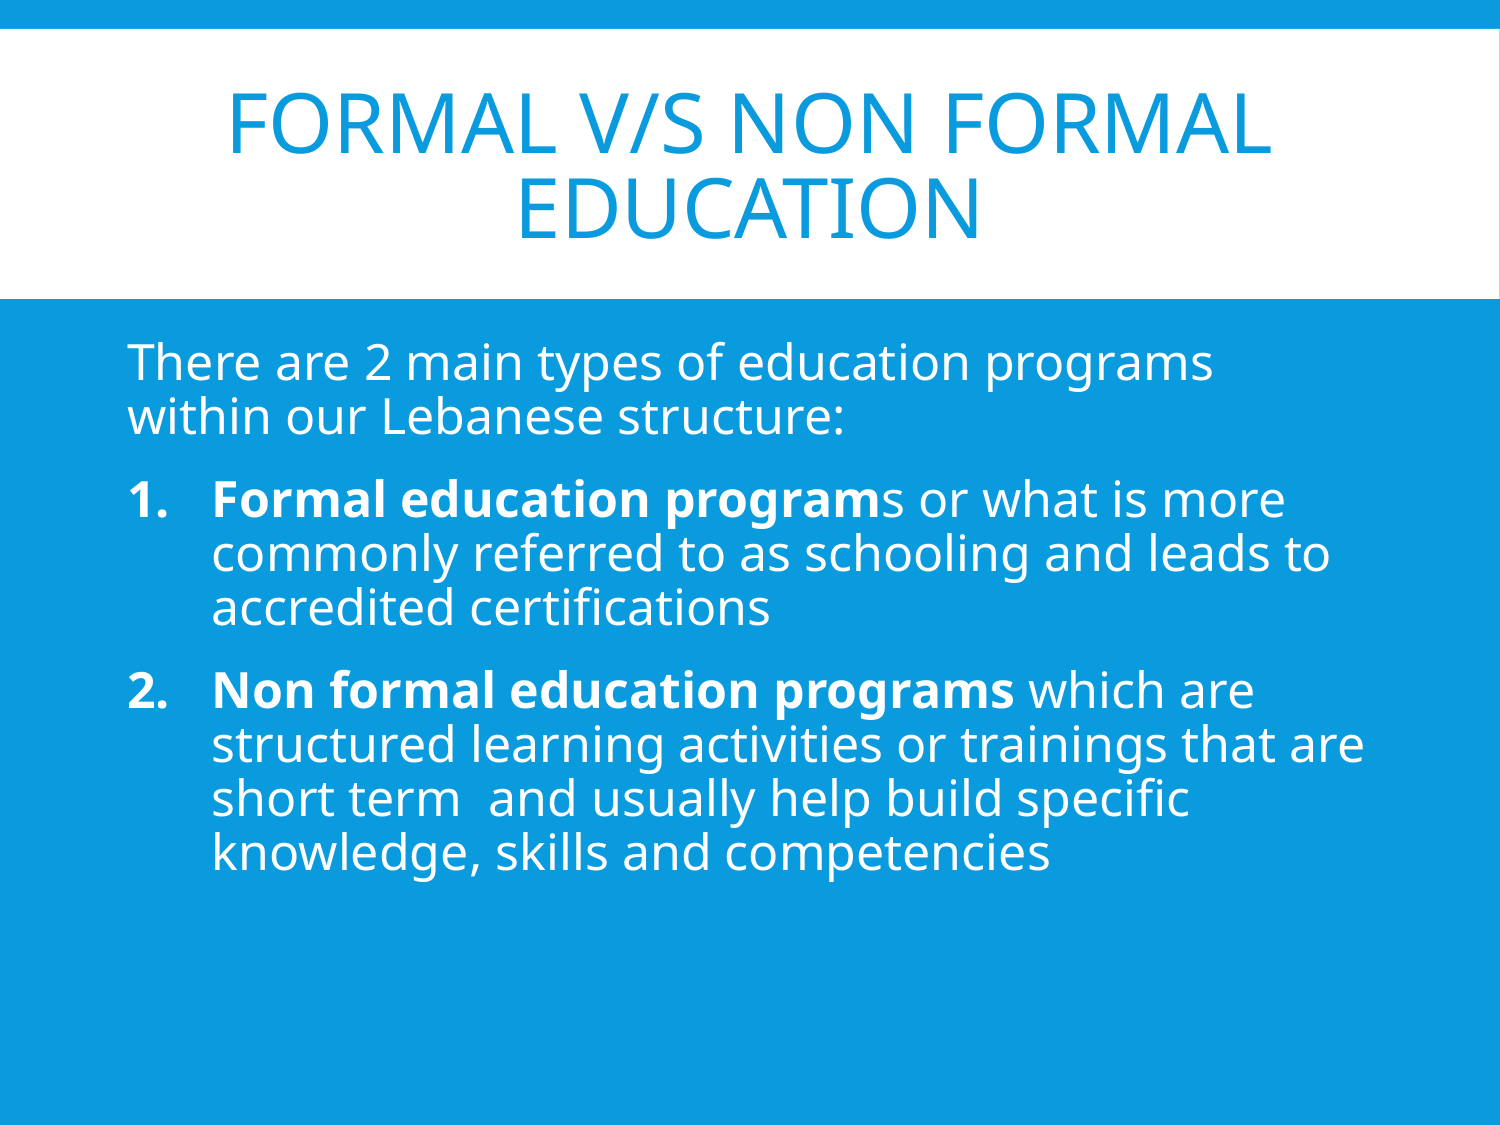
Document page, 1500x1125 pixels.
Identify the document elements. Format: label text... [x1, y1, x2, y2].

list There are 2 main types of education programs within our Lebanese structure: Formal education programs or what is more commonly referred to as schooling and leads to accredited certifications Non formal education programs which are structured learning activities or trainings that are short term and usually help build specific knowledge, skills and competencies [112, 329, 1384, 1020]
title Formal v/s non Formal education [112, 46, 1388, 295]
